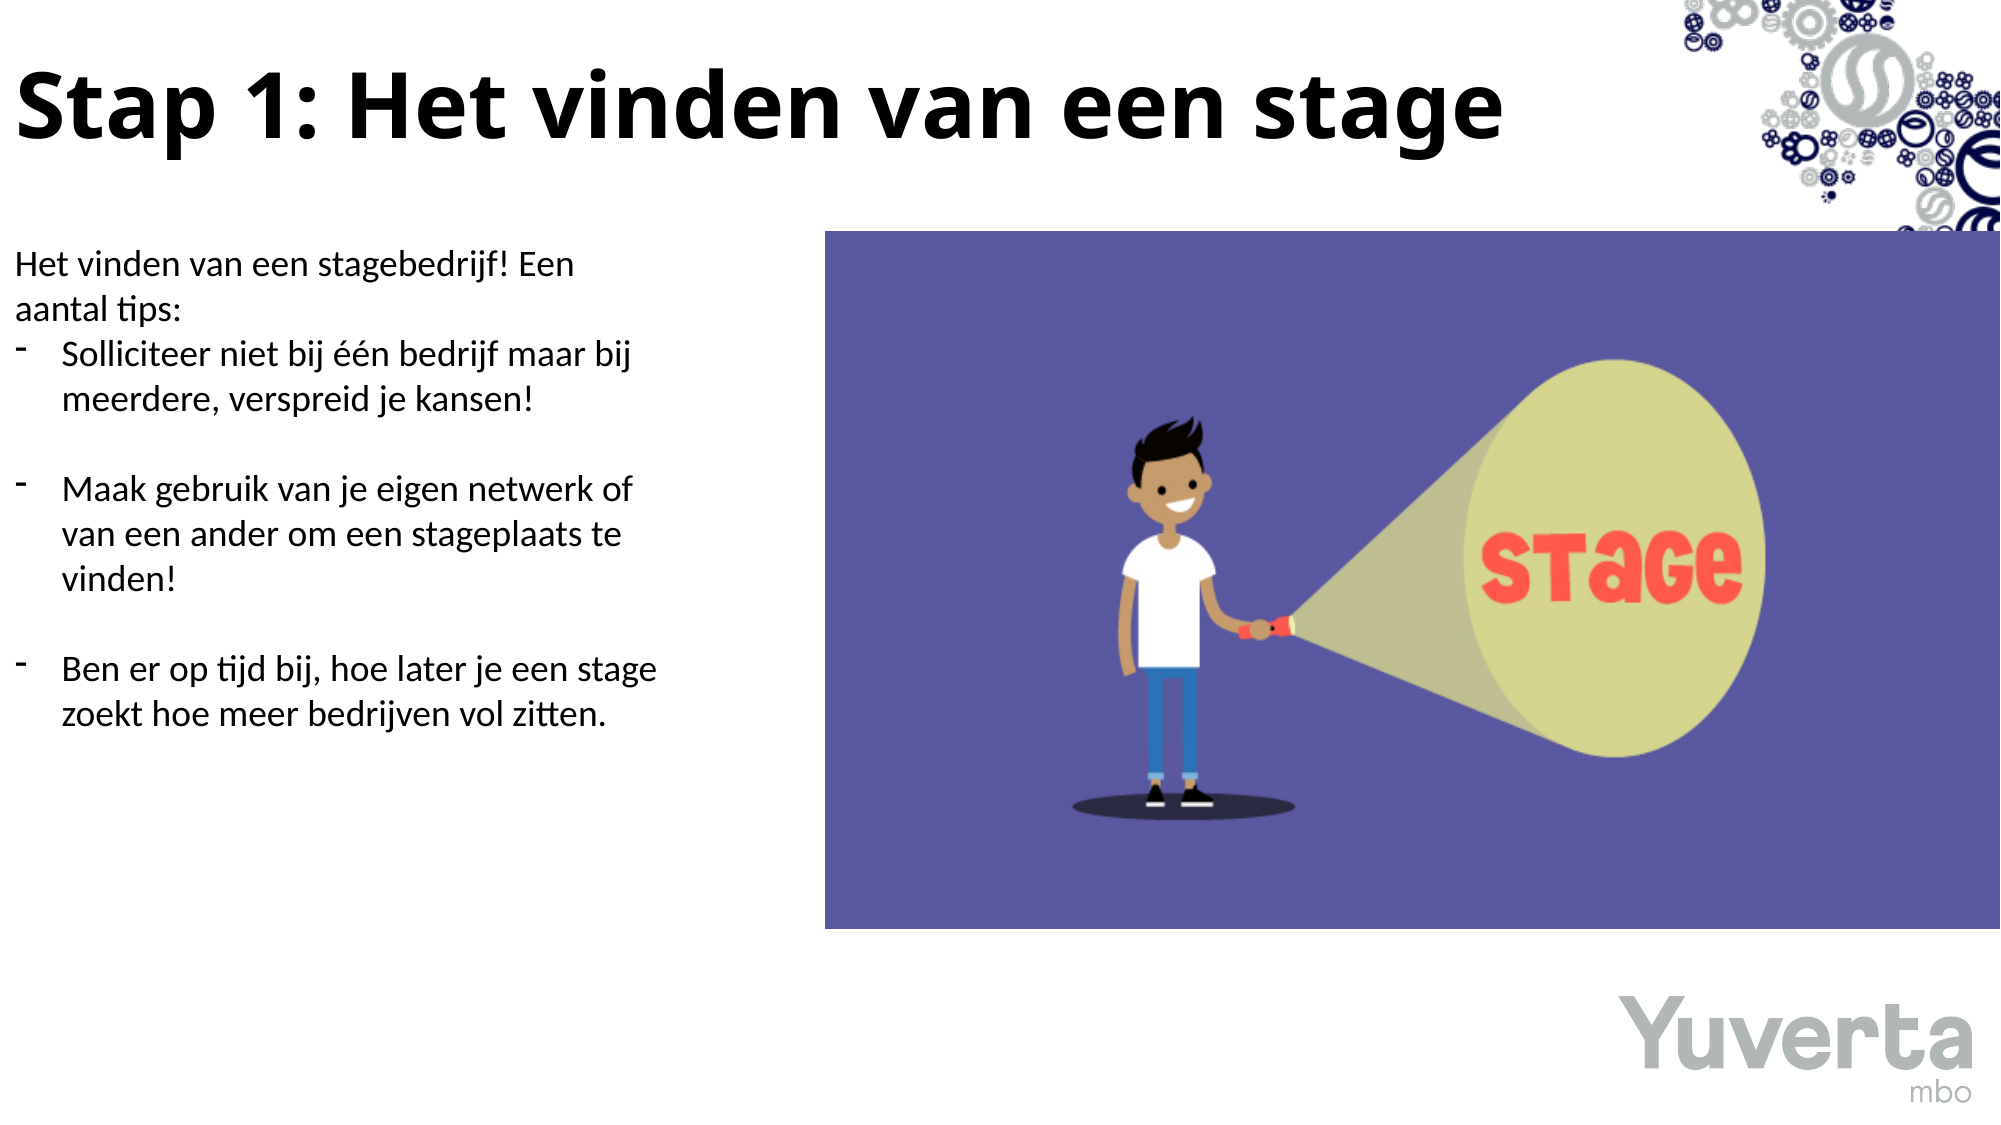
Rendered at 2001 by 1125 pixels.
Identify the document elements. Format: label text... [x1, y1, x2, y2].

text_box Het vinden van een stagebedrijf! Een aantal tips: Solliciteer niet bij één bedrijf maar bij meerdere, verspreid je kansen! Maak gebruik van je eigen netwerk of van een ander om een stageplaats te vinden! Ben er op tijd bij, hoe later je een stage zoekt hoe meer bedrijven vol zitten. [0, 231, 675, 741]
title Stap 1: Het vinden van een stage [0, 0, 1725, 218]
picture [0, 0, 2000, 1125]
